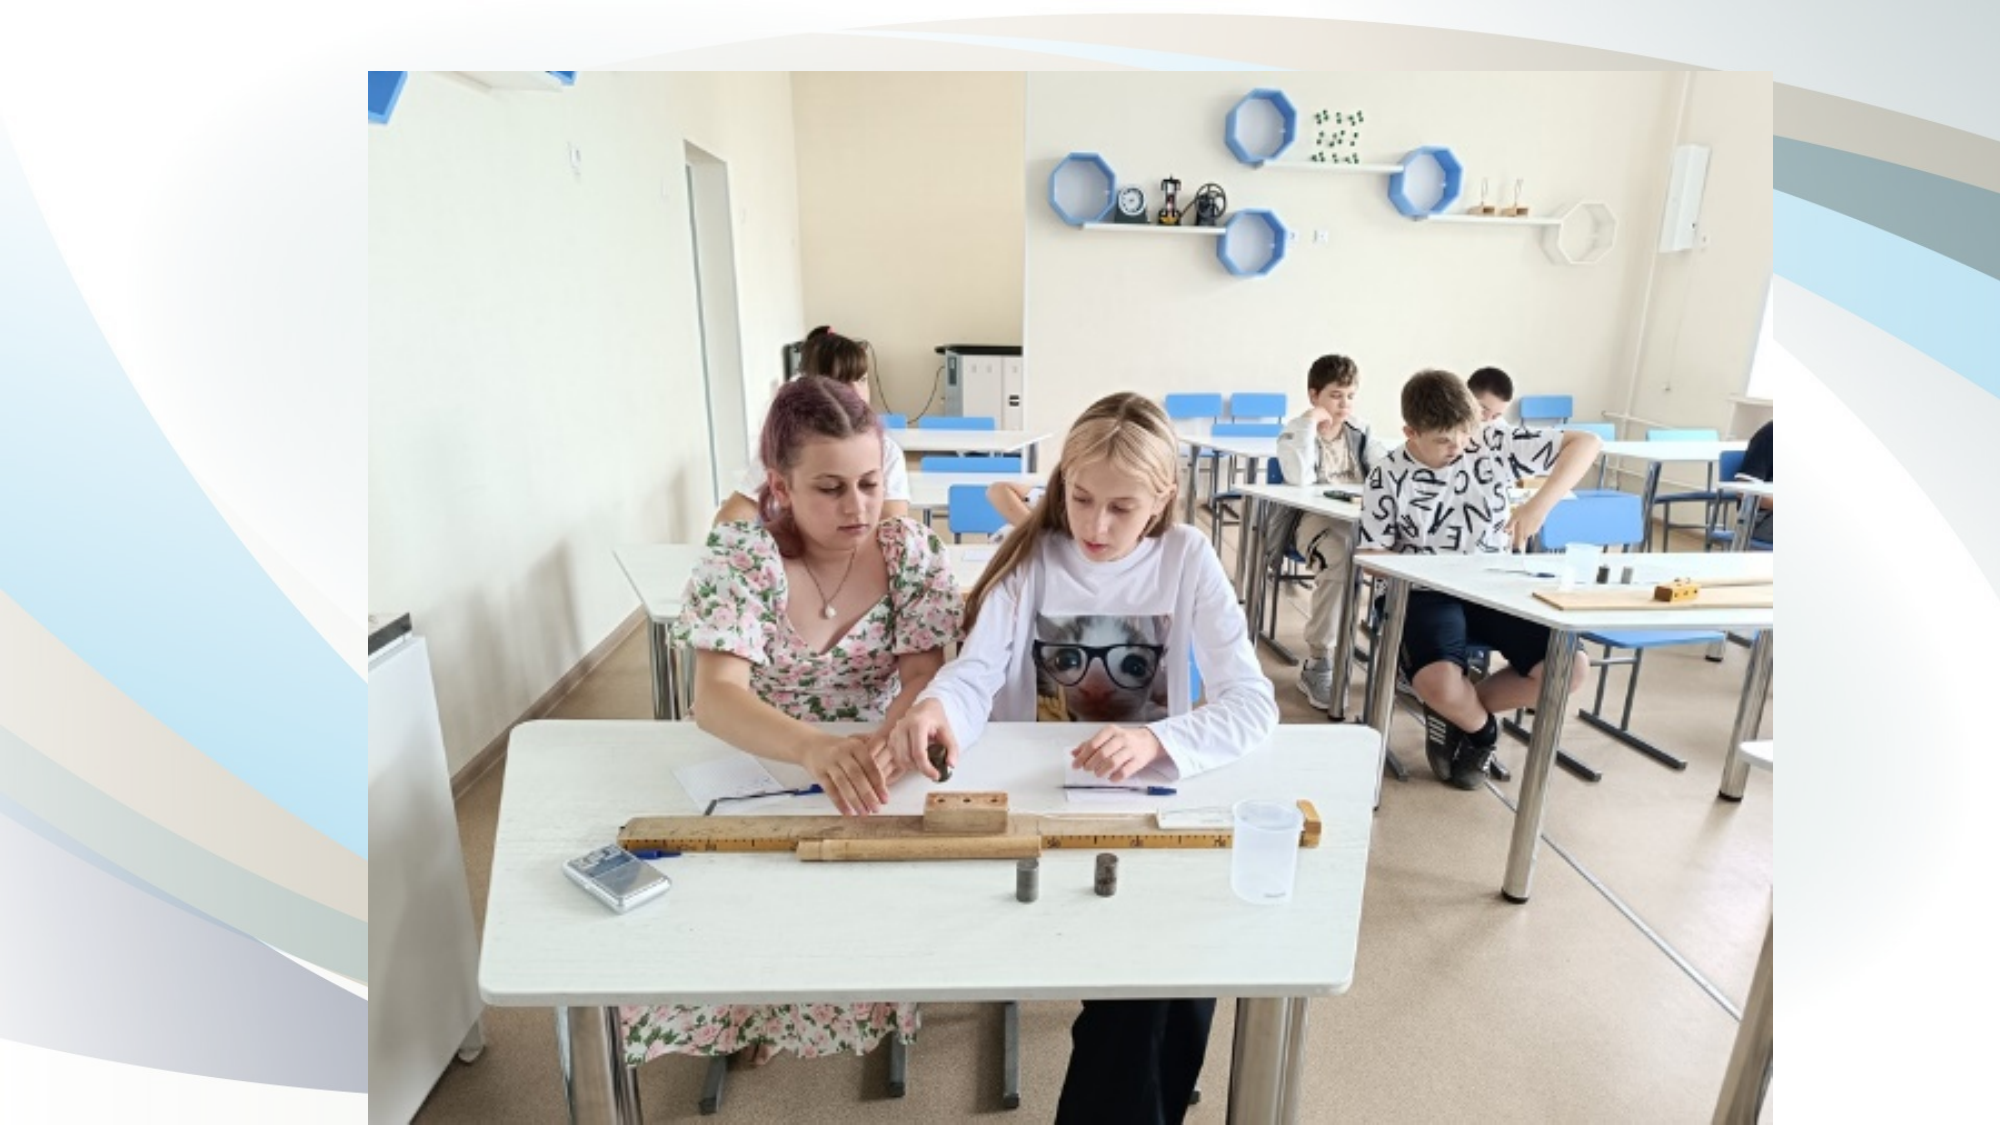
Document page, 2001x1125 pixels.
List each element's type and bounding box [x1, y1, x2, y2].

picture [368, 71, 1773, 1125]
